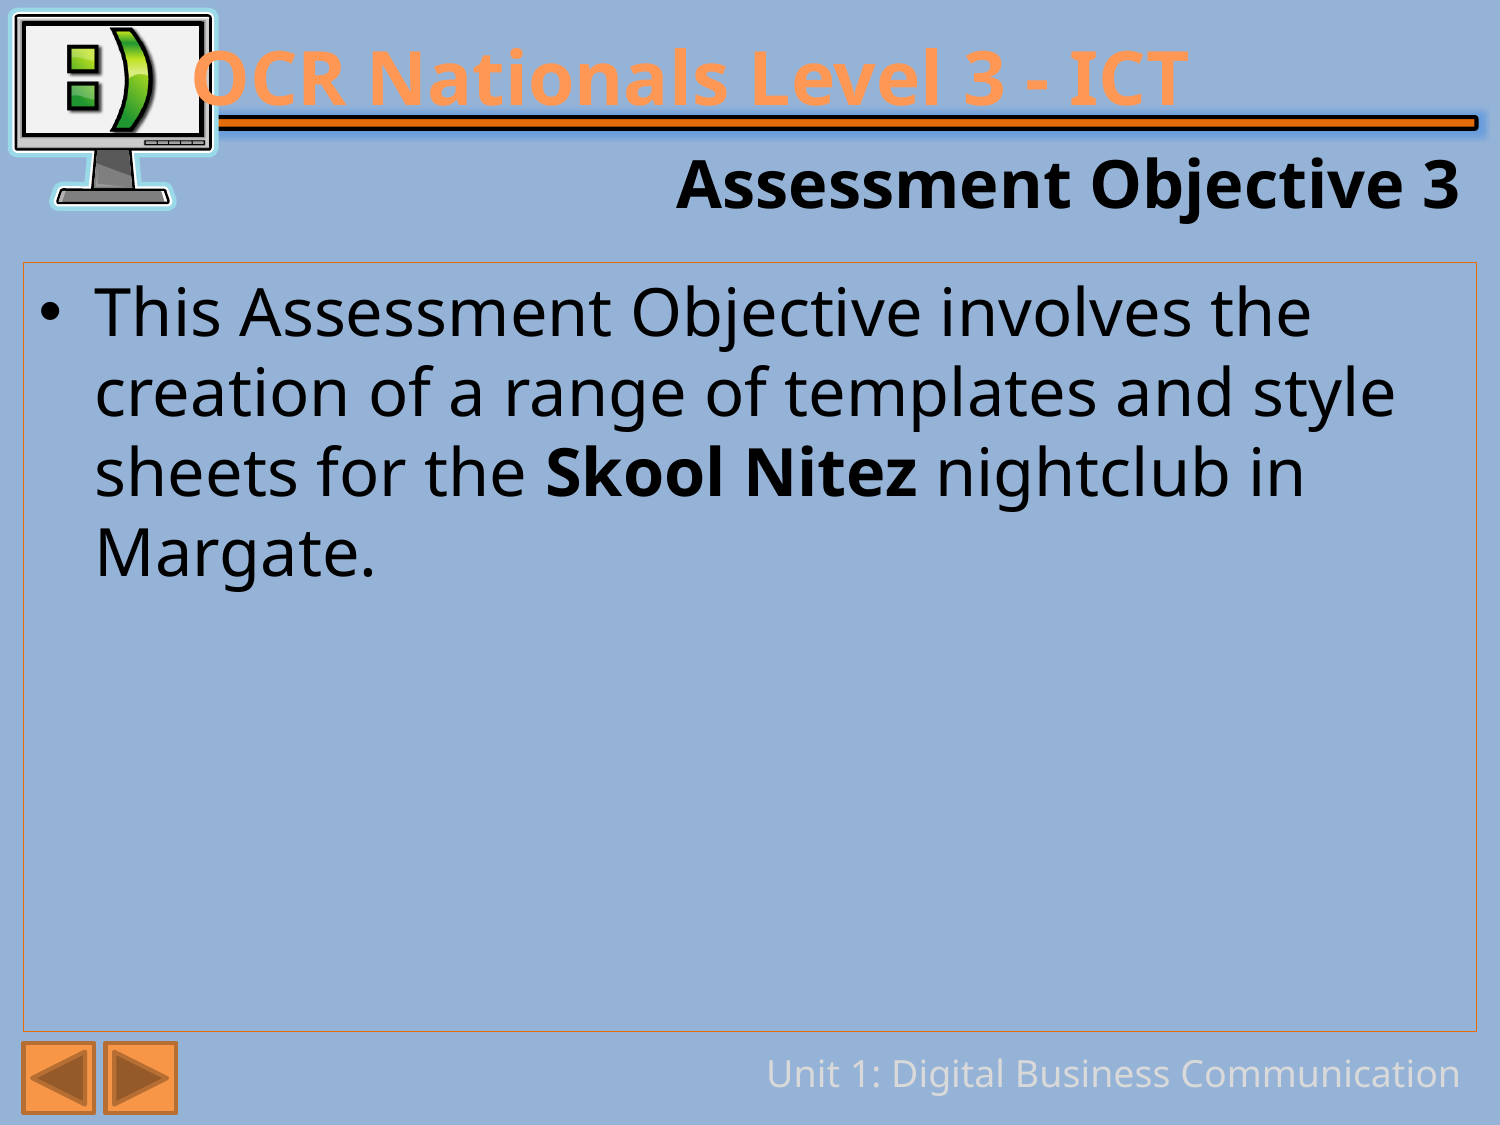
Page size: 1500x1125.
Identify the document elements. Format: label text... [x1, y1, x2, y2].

title Assessment Objective 3 [187, 117, 1477, 247]
list This Assessment Objective involves the creation of a range of templates and style sheets for the Skool Nitez nightclub in Margate. [23, 262, 1477, 1032]
picture [48, 21, 172, 139]
